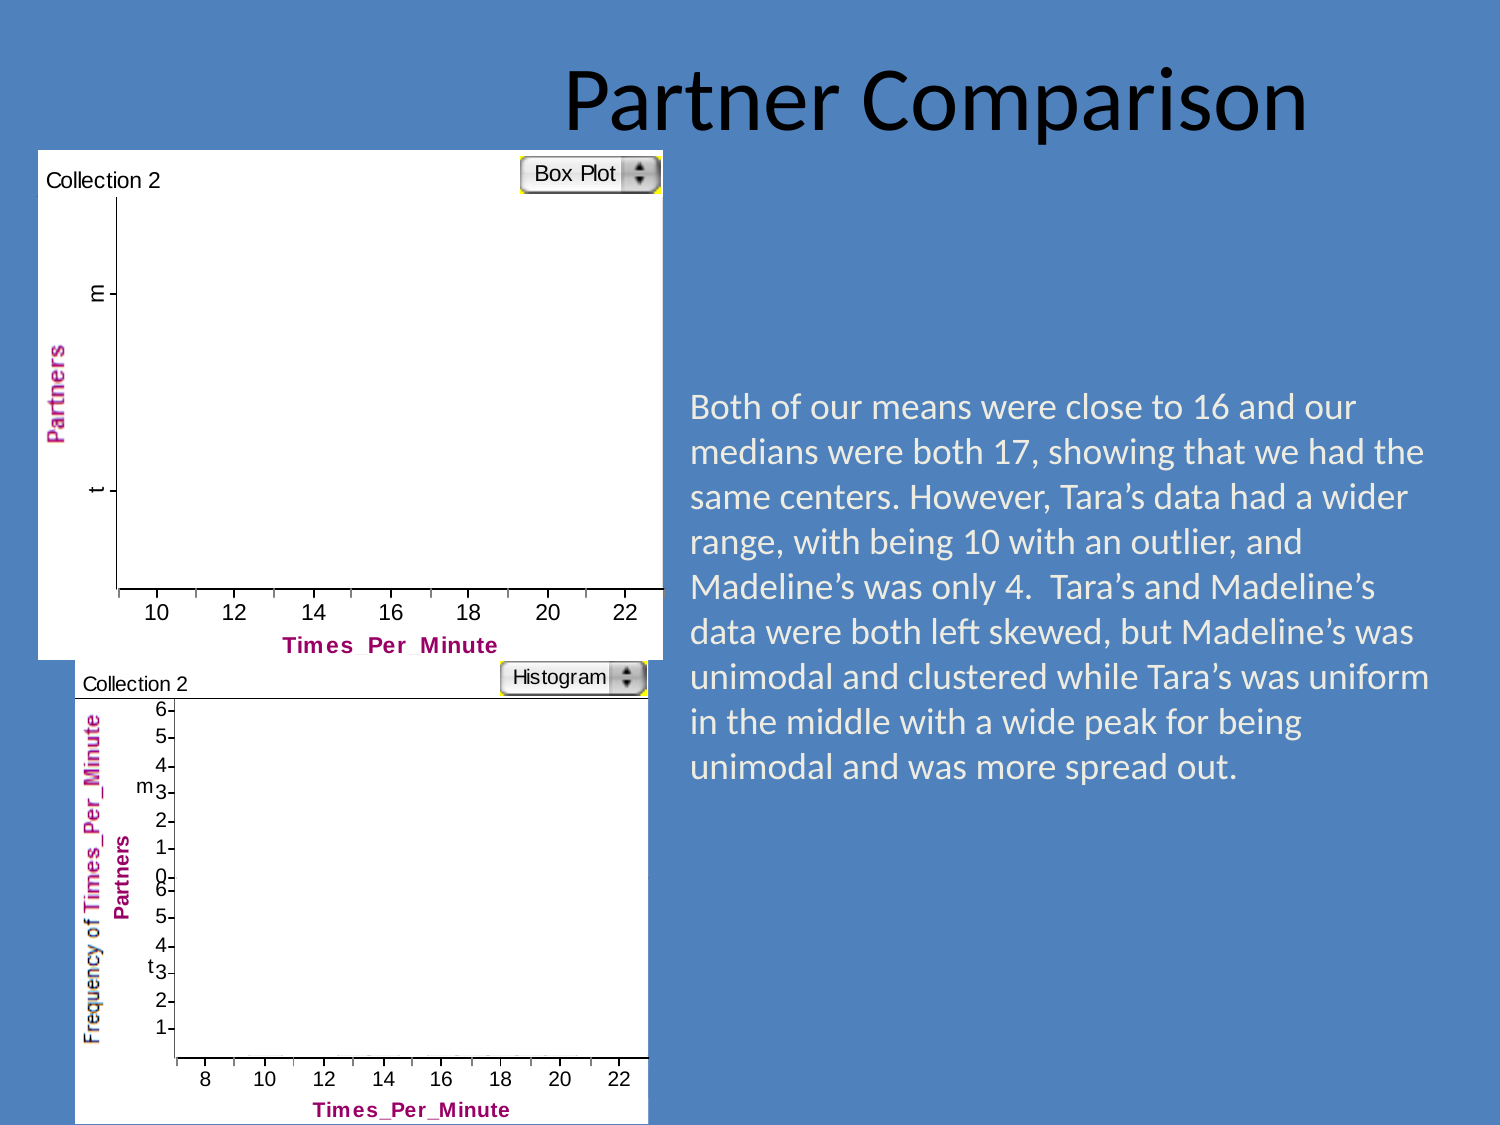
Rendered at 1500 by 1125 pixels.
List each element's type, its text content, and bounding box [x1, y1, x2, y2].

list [37, 149, 666, 663]
title Partner Comparison [262, 0, 1500, 188]
picture [74, 655, 651, 1125]
text_box Both of our means were close to 16 and our medians were both 17, showing that we had the same centers. However, Tara’s data had a wider range, with being 10 with an outlier, and Madeline’s was only 4. Tara’s and Madeline’s data were both left skewed, but Madeline’s was unimodal and clustered while Tara’s was uniform in the middle with a wide peak for being unimodal and was more spread out. [675, 374, 1463, 795]
